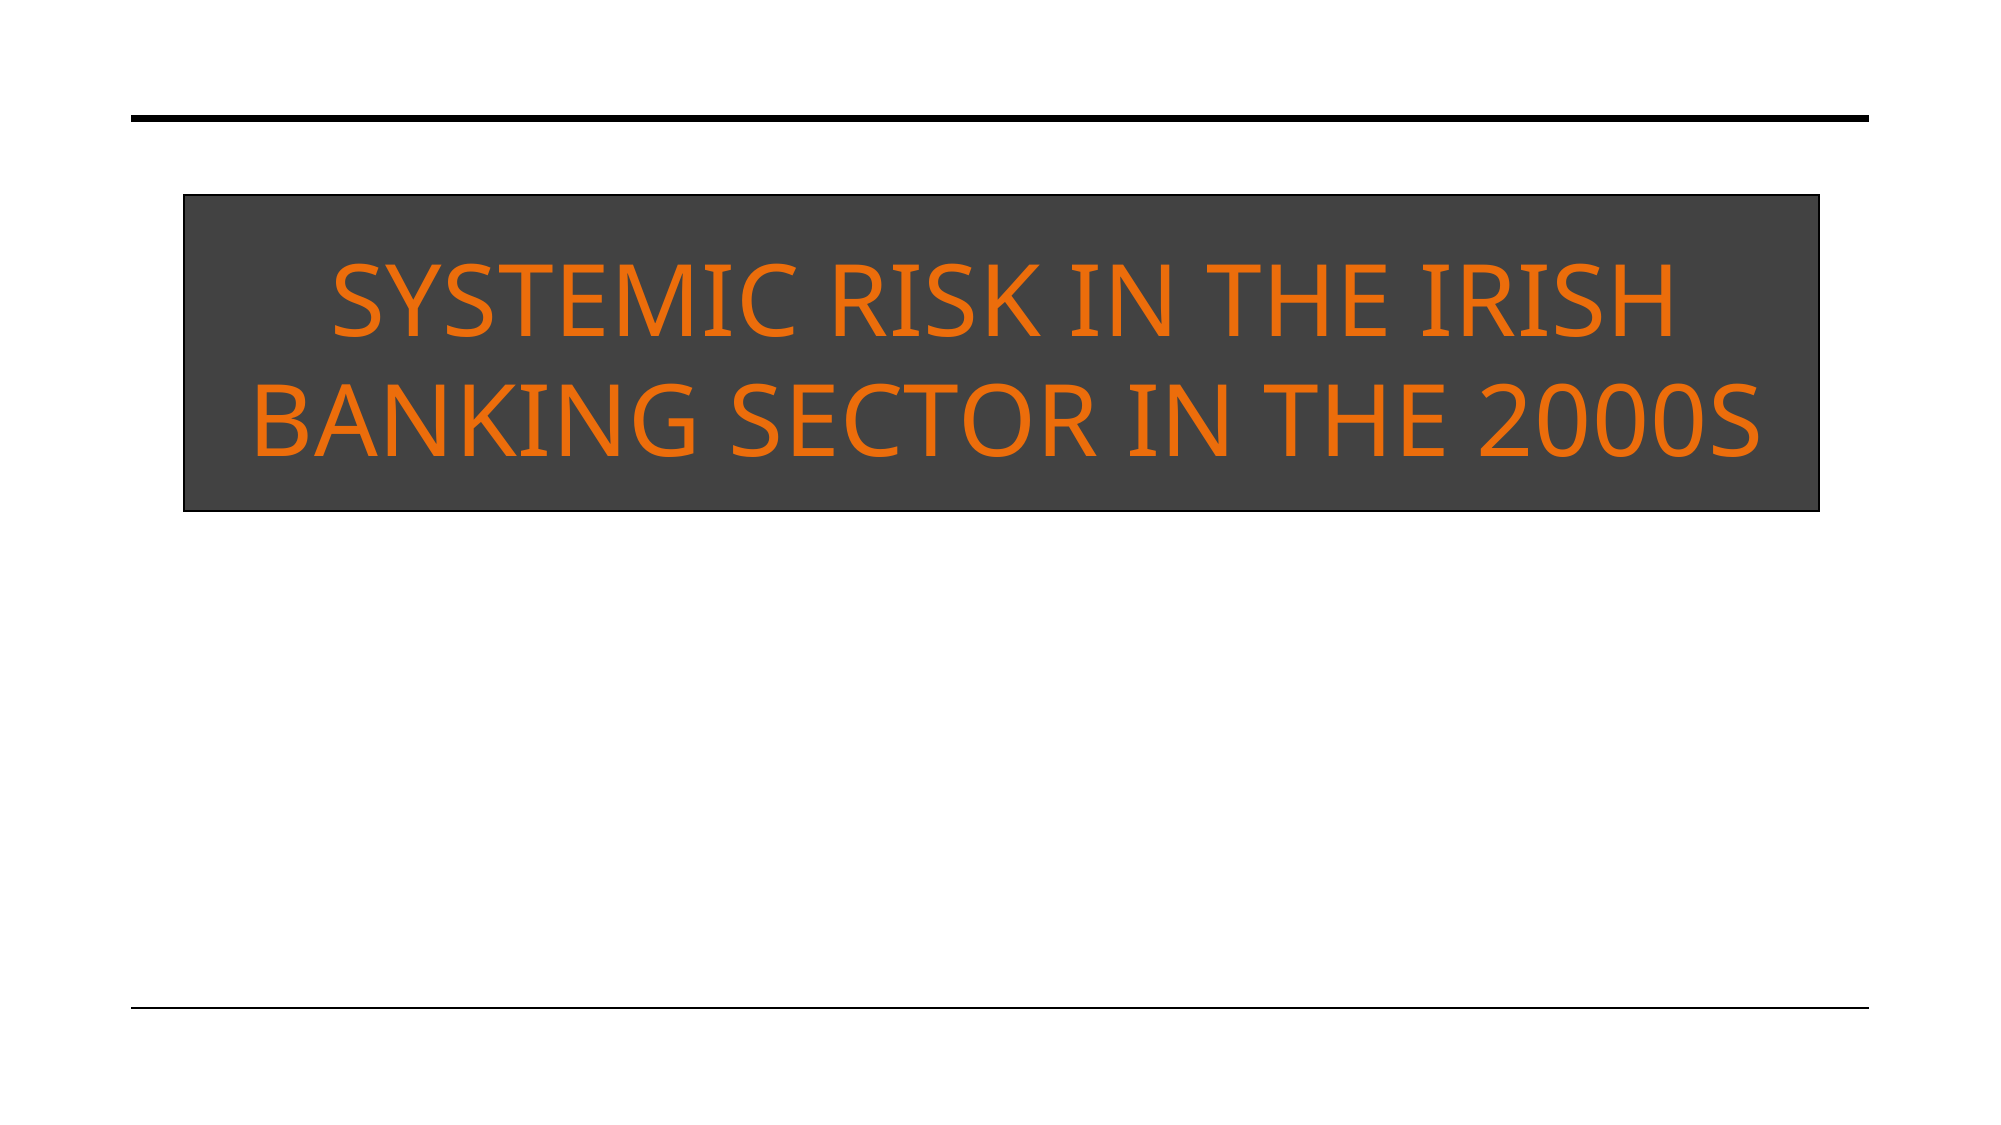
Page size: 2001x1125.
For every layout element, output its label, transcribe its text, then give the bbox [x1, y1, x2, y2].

title SYSTEMIC RISK IN THE IRISH BANKING SECTOR IN THE 2000S [184, 170, 1830, 542]
